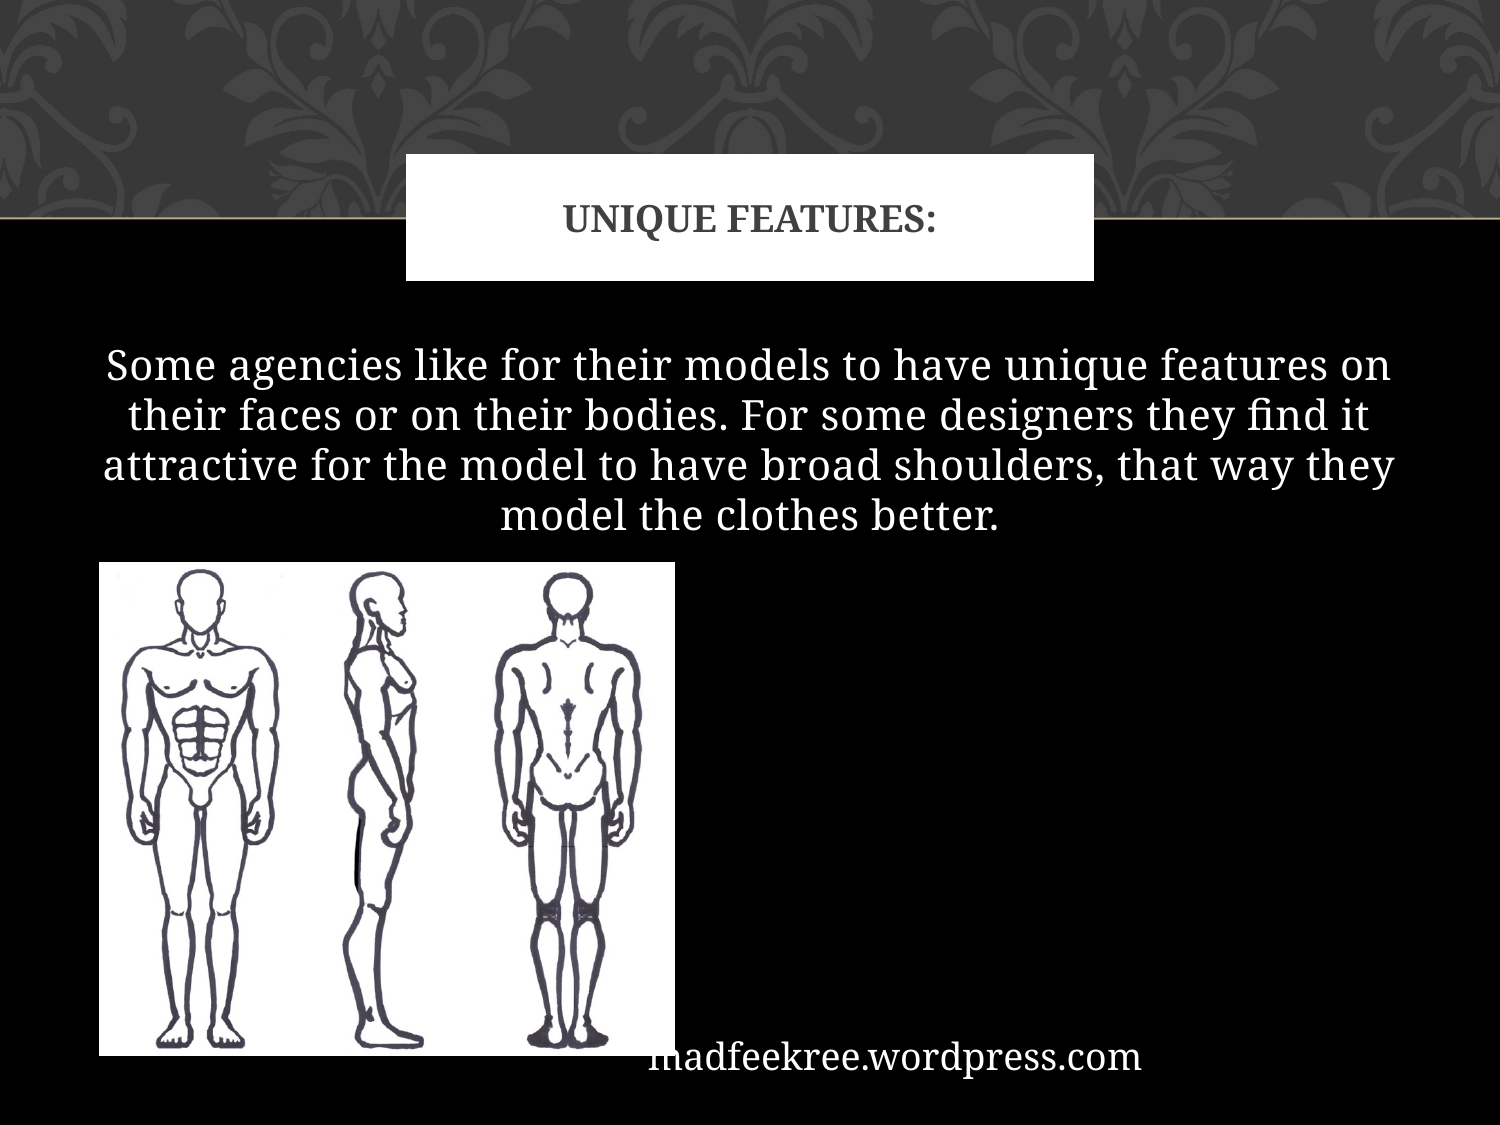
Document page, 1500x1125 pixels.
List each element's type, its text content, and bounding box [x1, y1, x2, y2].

list Some agencies like for their models to have unique features on their faces or on their bodies. For some designers they find it attractive for the model to have broad shoulders, that way they model the clothes better. [75, 331, 1425, 1000]
text_box madfeekree.wordpress.com [633, 1025, 1158, 1086]
title Unique features: [406, 154, 1094, 281]
picture [99, 562, 676, 1056]
